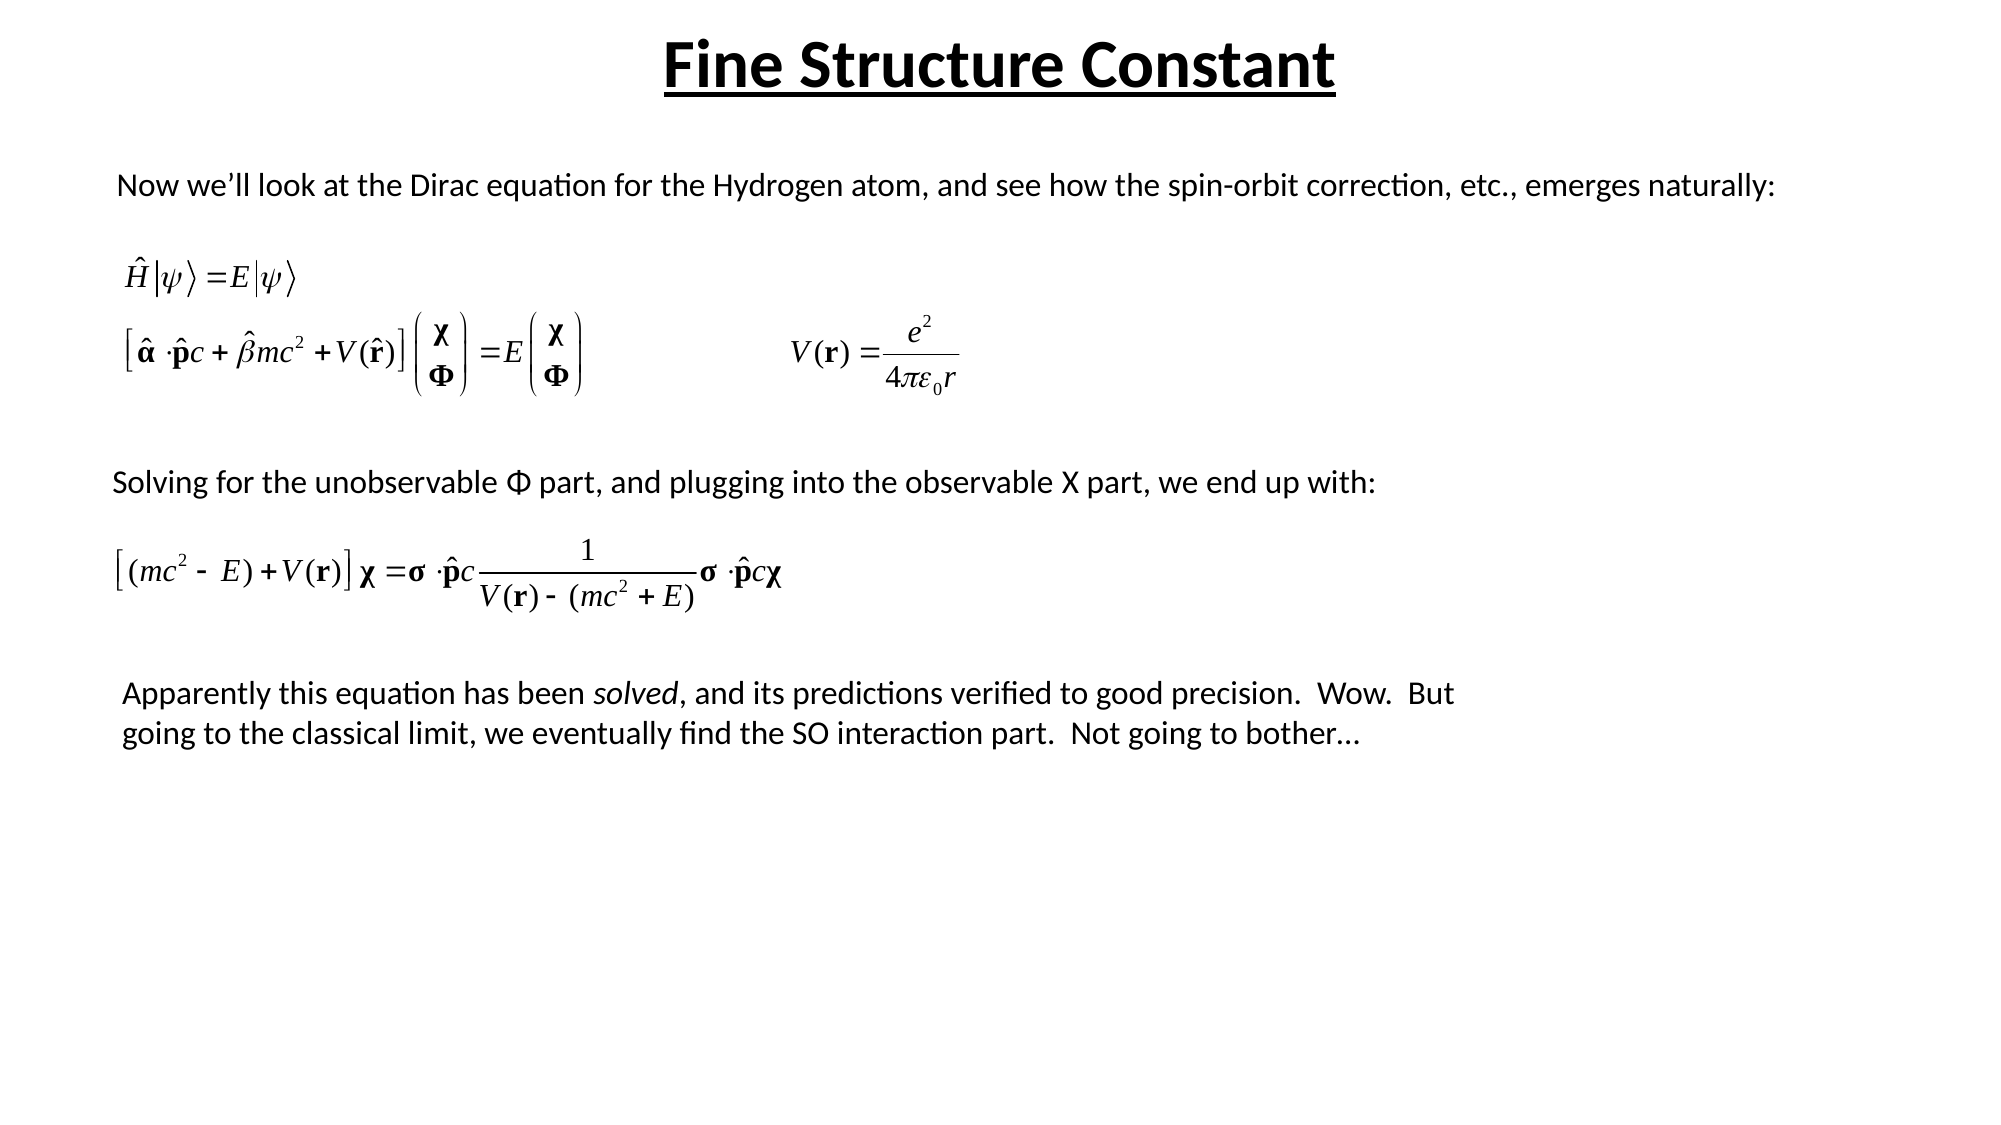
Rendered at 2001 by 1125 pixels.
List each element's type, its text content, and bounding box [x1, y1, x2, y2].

title Fine Structure Constant [521, 20, 1479, 111]
text_box Now we’ll look at the Dirac equation for the Hydrogen atom, and see how the spin-orbit correction, etc., emerges naturally: [101, 156, 1835, 211]
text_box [119, 249, 966, 404]
text_box Solving for the unobservable Φ part, and plugging into the observable Χ part, we end up with: [97, 453, 1425, 508]
text_box Apparently this equation has been solved, and its predictions verified to good precision. Wow. But going to the classical limit, we eventually find the SO interaction part. Not going to bother… [107, 663, 1479, 759]
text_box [109, 530, 789, 622]
